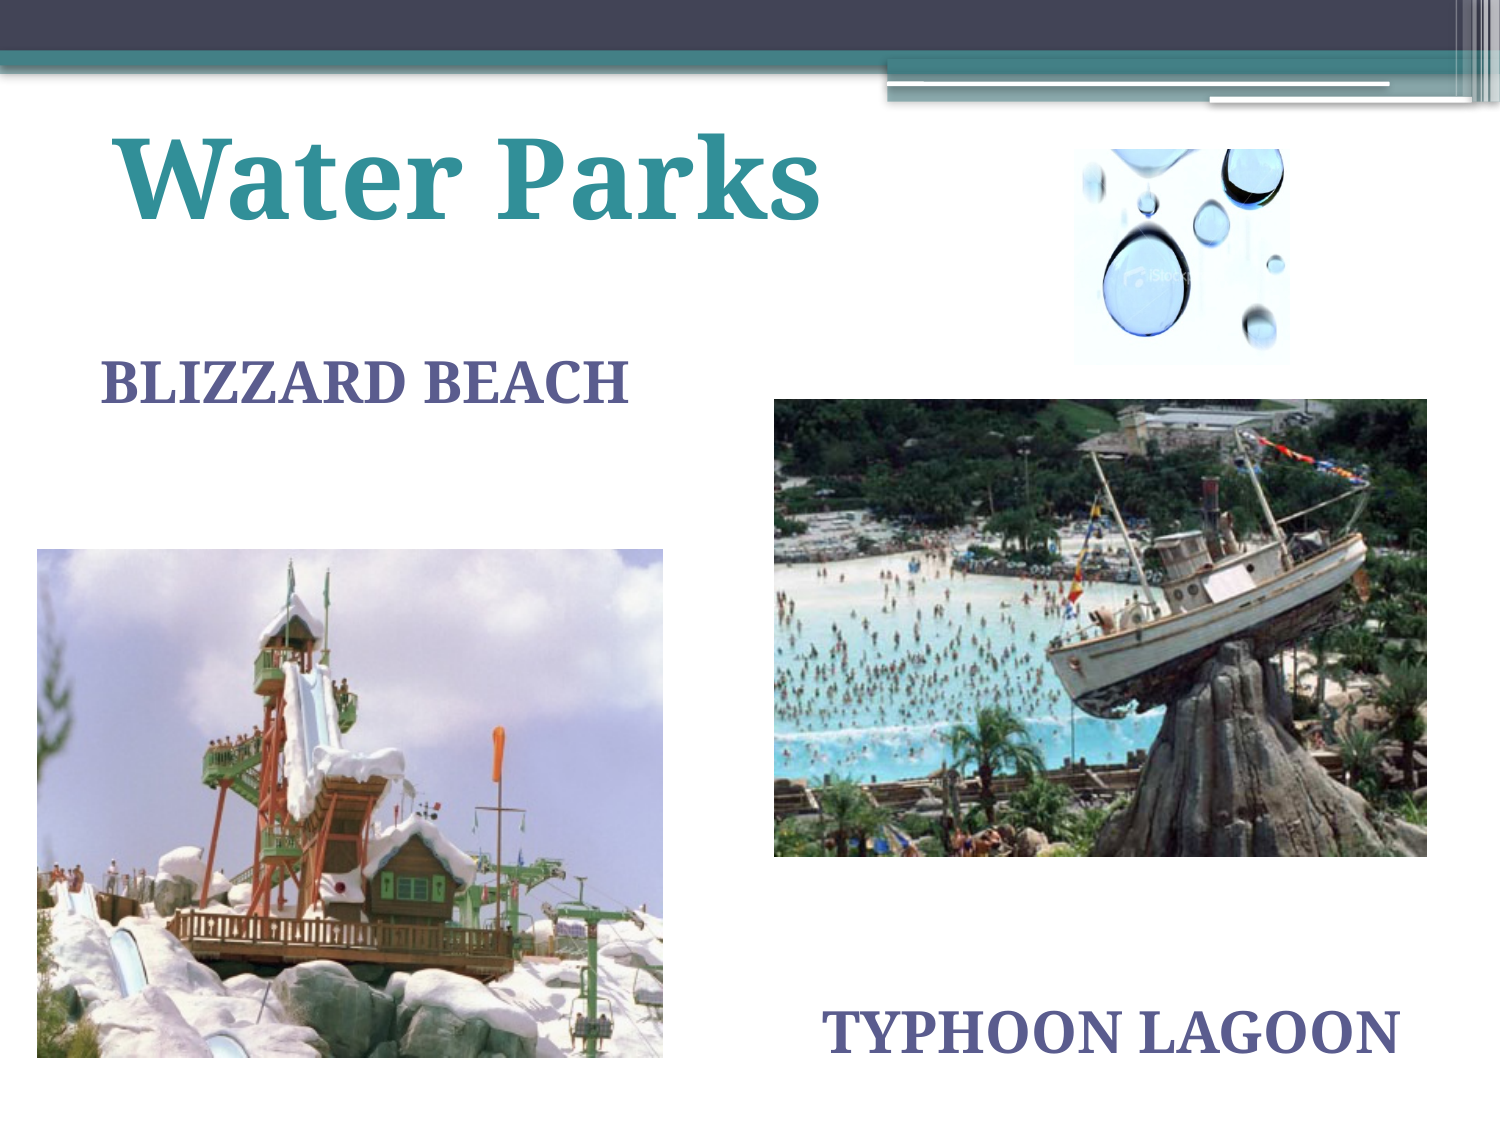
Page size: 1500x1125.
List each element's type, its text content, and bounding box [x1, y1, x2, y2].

text_box Water Parks [62, 99, 875, 250]
picture [1074, 149, 1290, 365]
picture [37, 549, 663, 1059]
text_box Typhoon lagoon [807, 987, 1432, 1073]
text_box Blizzard Beach [85, 337, 646, 423]
picture [774, 399, 1427, 857]
